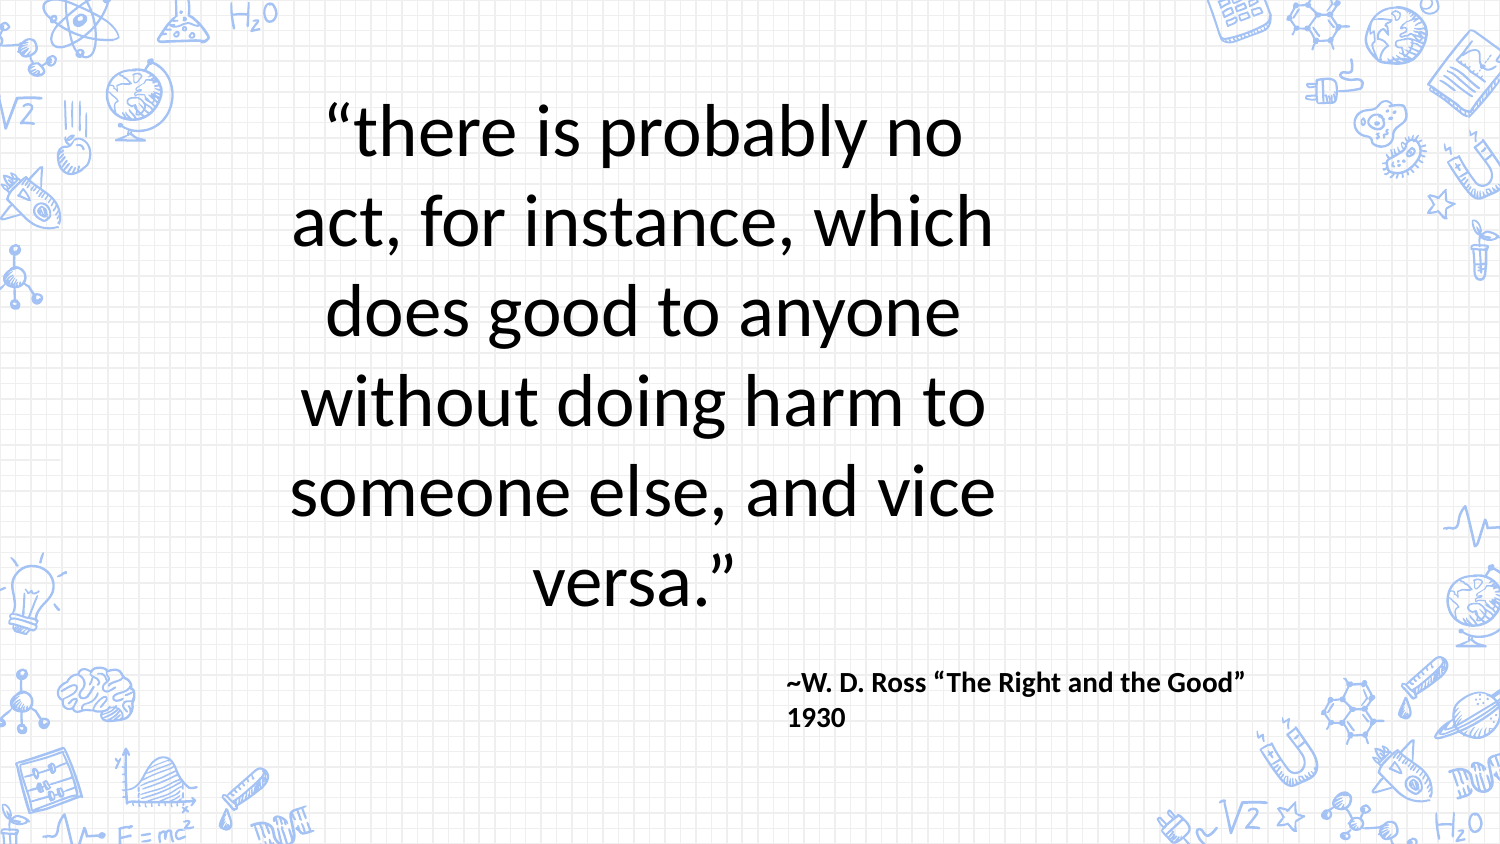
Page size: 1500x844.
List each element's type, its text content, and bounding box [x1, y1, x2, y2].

text_box ~W. D. Ross “The Right and the Good” 1930 [771, 648, 1273, 766]
list “there is probably no act, for instance, which does good to anyone without doing harm to someone else, and vice versa.” [248, 284, 1040, 419]
